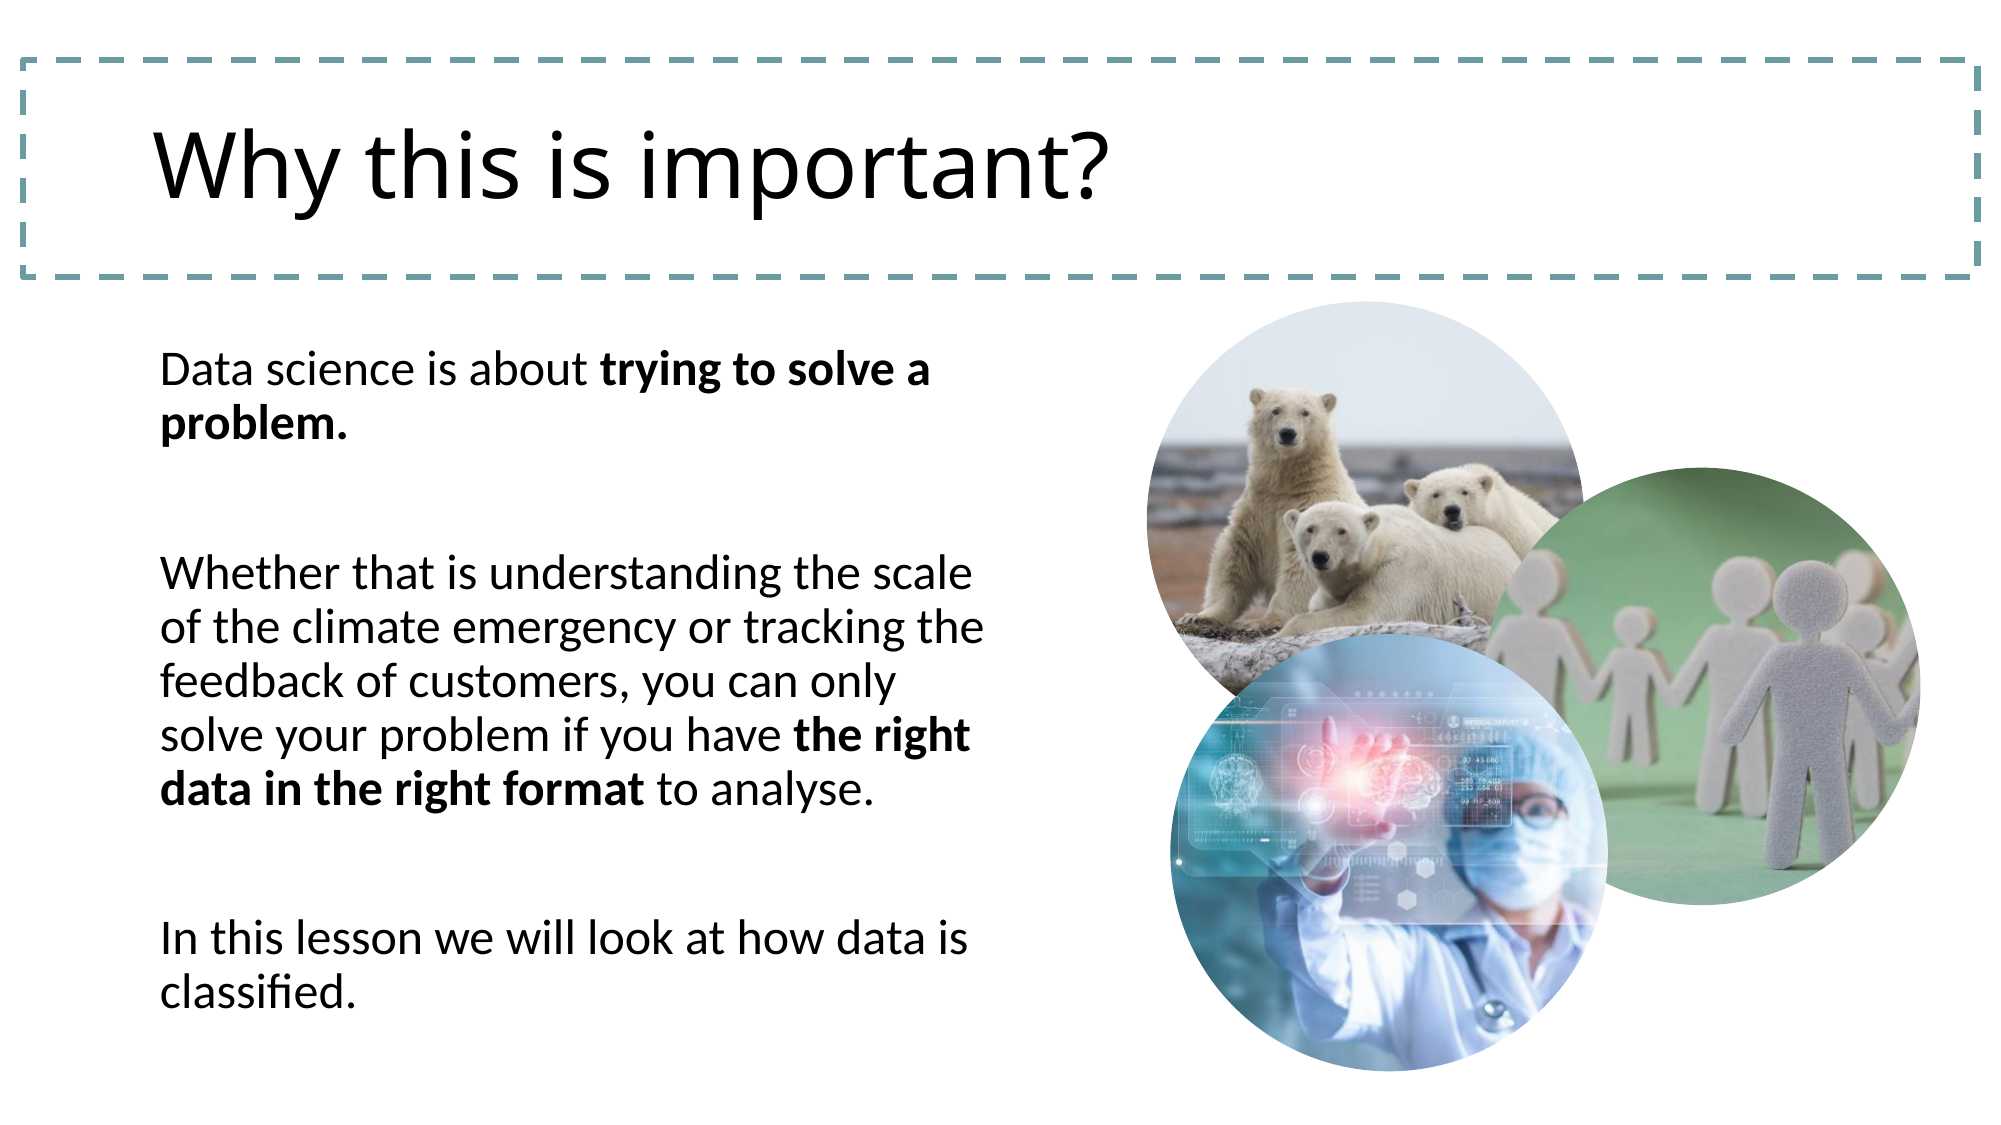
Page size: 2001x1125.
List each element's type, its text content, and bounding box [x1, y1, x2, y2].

title Why this is important? [137, 59, 1863, 278]
picture [1146, 301, 1921, 1072]
list Data science is about trying to solve a problem. Whether that is understanding the scale of the climate emergency or tracking the feedback of customers, you can only solve your problem if you have the right data in the right format to analyse. In this lesson we will look at how data is classified. [145, 335, 1015, 1091]
